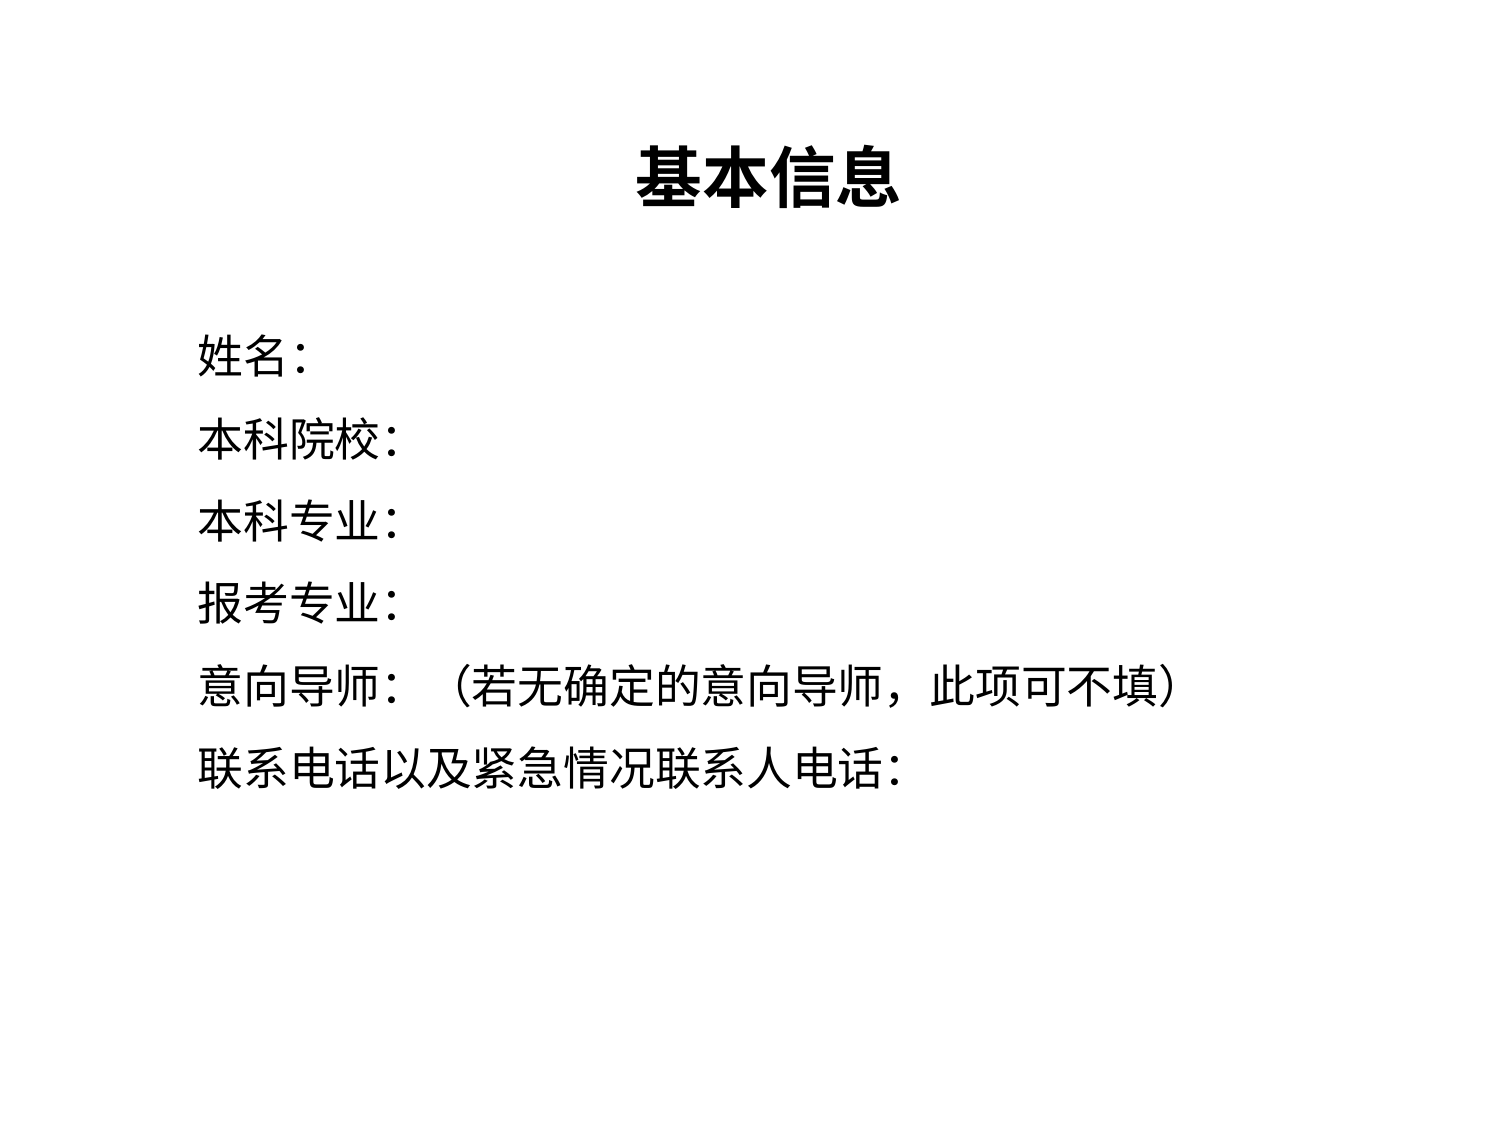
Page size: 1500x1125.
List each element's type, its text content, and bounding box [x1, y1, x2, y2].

text_box 姓名： 本科院校： 本科专业： 报考专业： 意向导师：（若无确定的意向导师，此项可不填） 联系电话以及紧急情况联系人电话： [182, 292, 1353, 803]
text_box 基本信息 [621, 128, 1125, 224]
